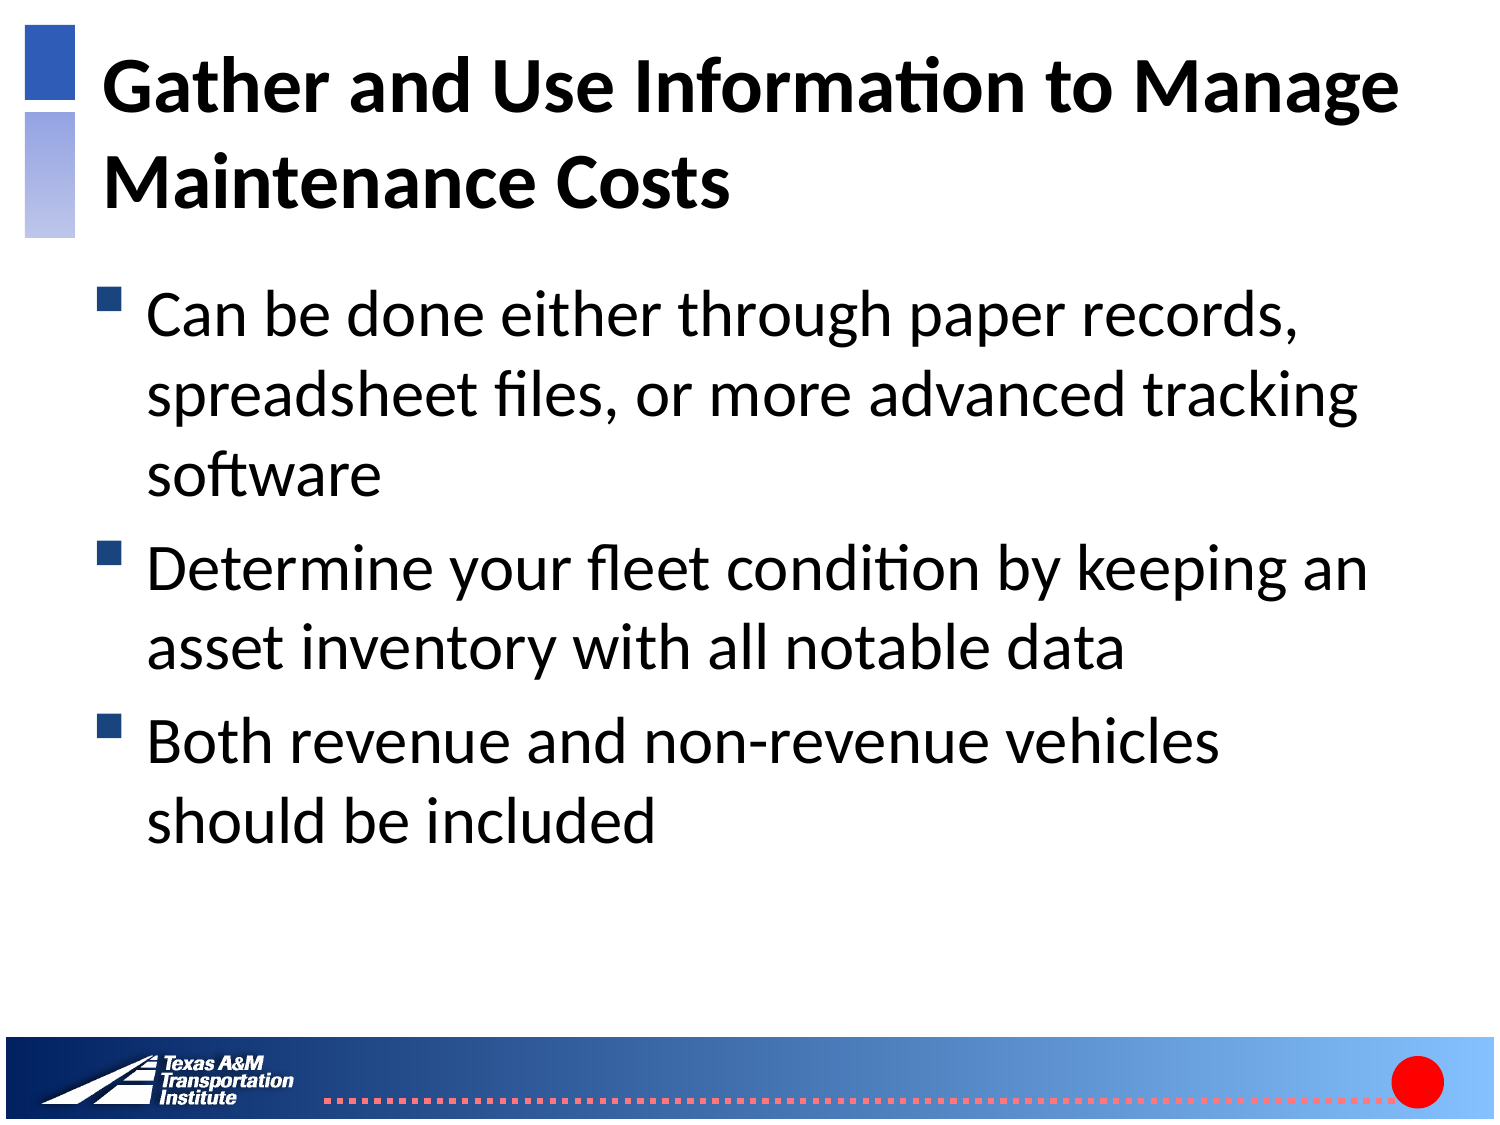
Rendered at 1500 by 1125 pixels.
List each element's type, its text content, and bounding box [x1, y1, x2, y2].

title Gather and Use Information to Manage Maintenance Costs [87, 24, 1425, 233]
picture [37, 1037, 300, 1125]
list Can be done either through paper records, spreadsheet files, or more advanced tracking software Determine your fleet condition by keeping an asset inventory with all notable data Both revenue and non-revenue vehicles should be included [75, 262, 1425, 1000]
